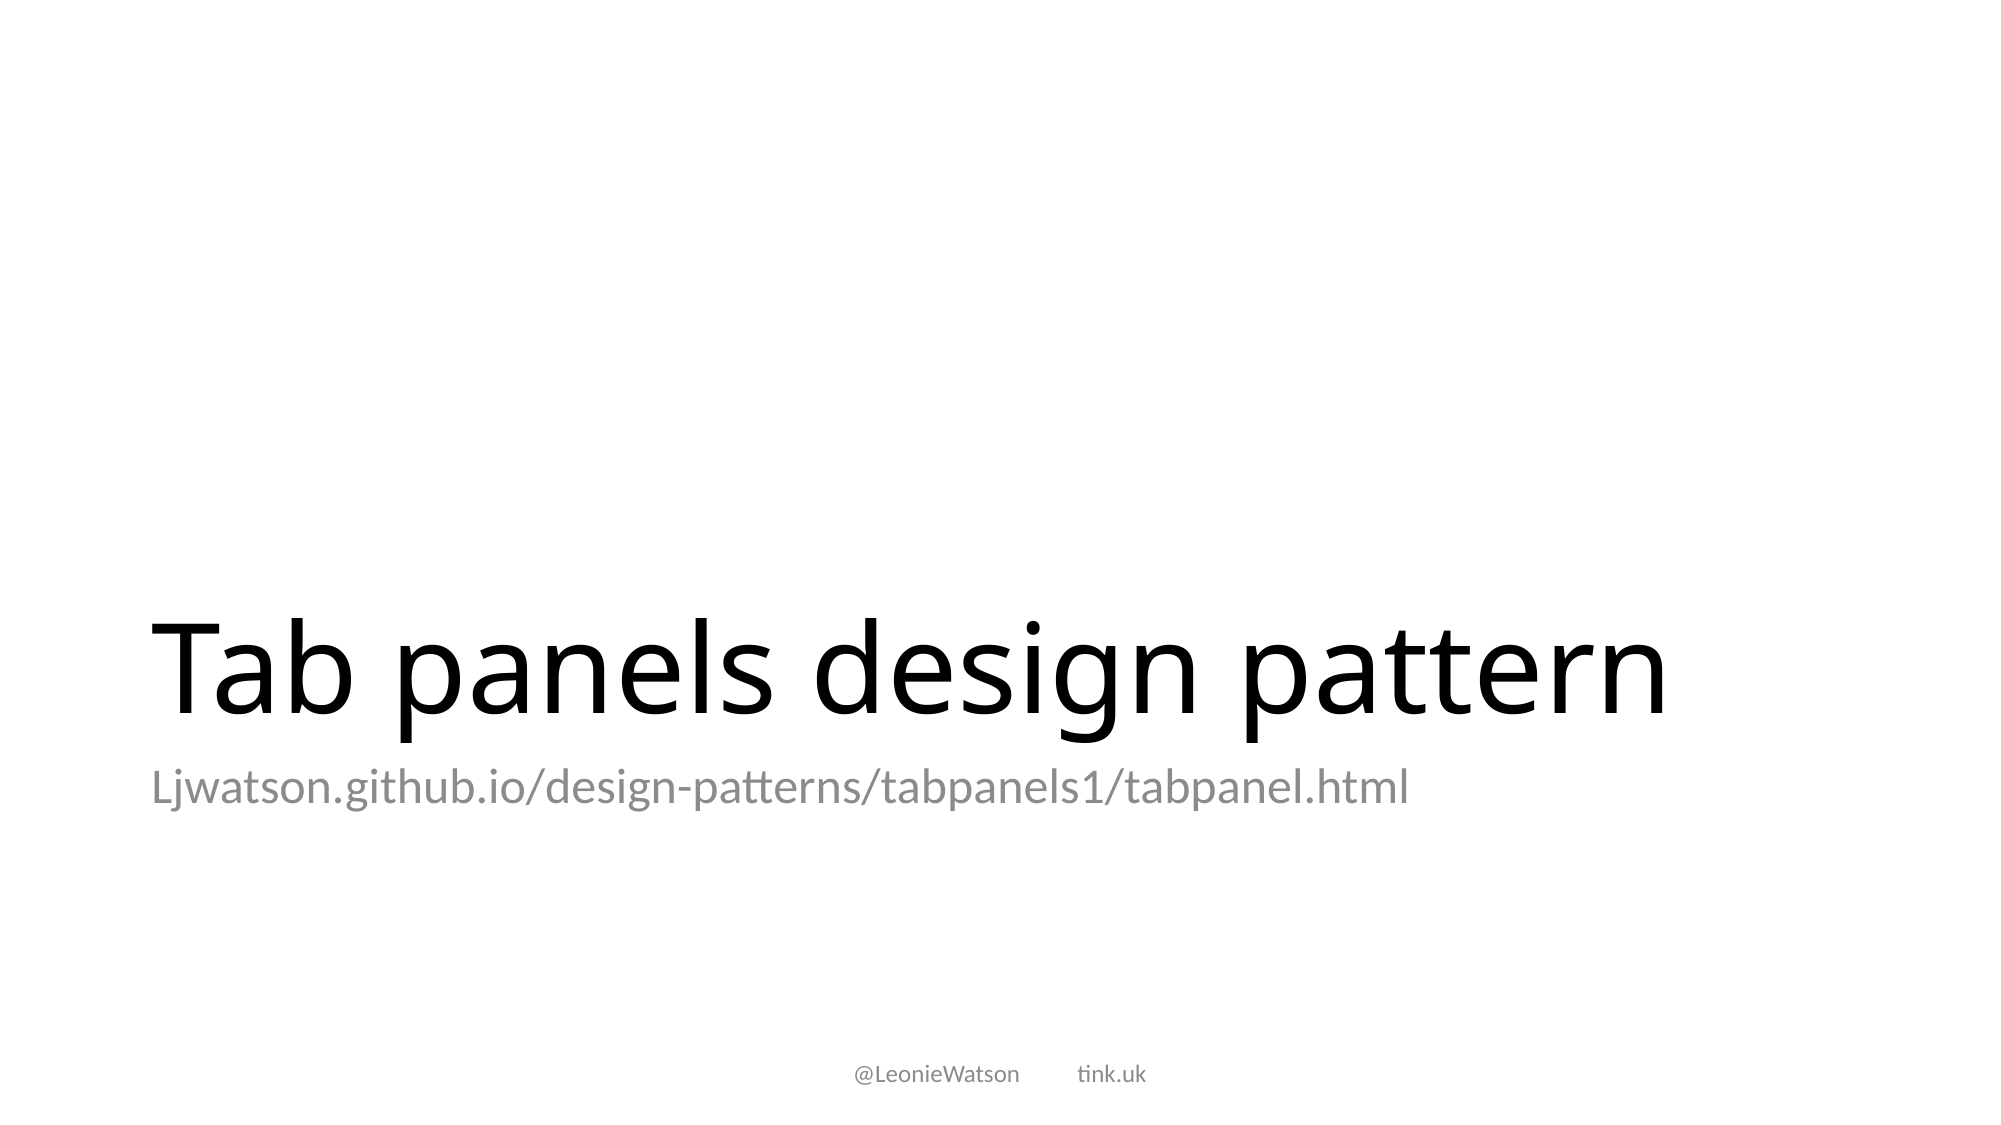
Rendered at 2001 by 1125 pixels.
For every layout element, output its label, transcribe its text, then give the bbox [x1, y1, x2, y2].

title Tab panels design pattern [136, 280, 1862, 749]
footer @LeonieWatson tink.uk [662, 1042, 1338, 1103]
list Ljwatson.github.io/design-patterns/tabpanels1/tabpanel.html [136, 752, 1862, 999]
